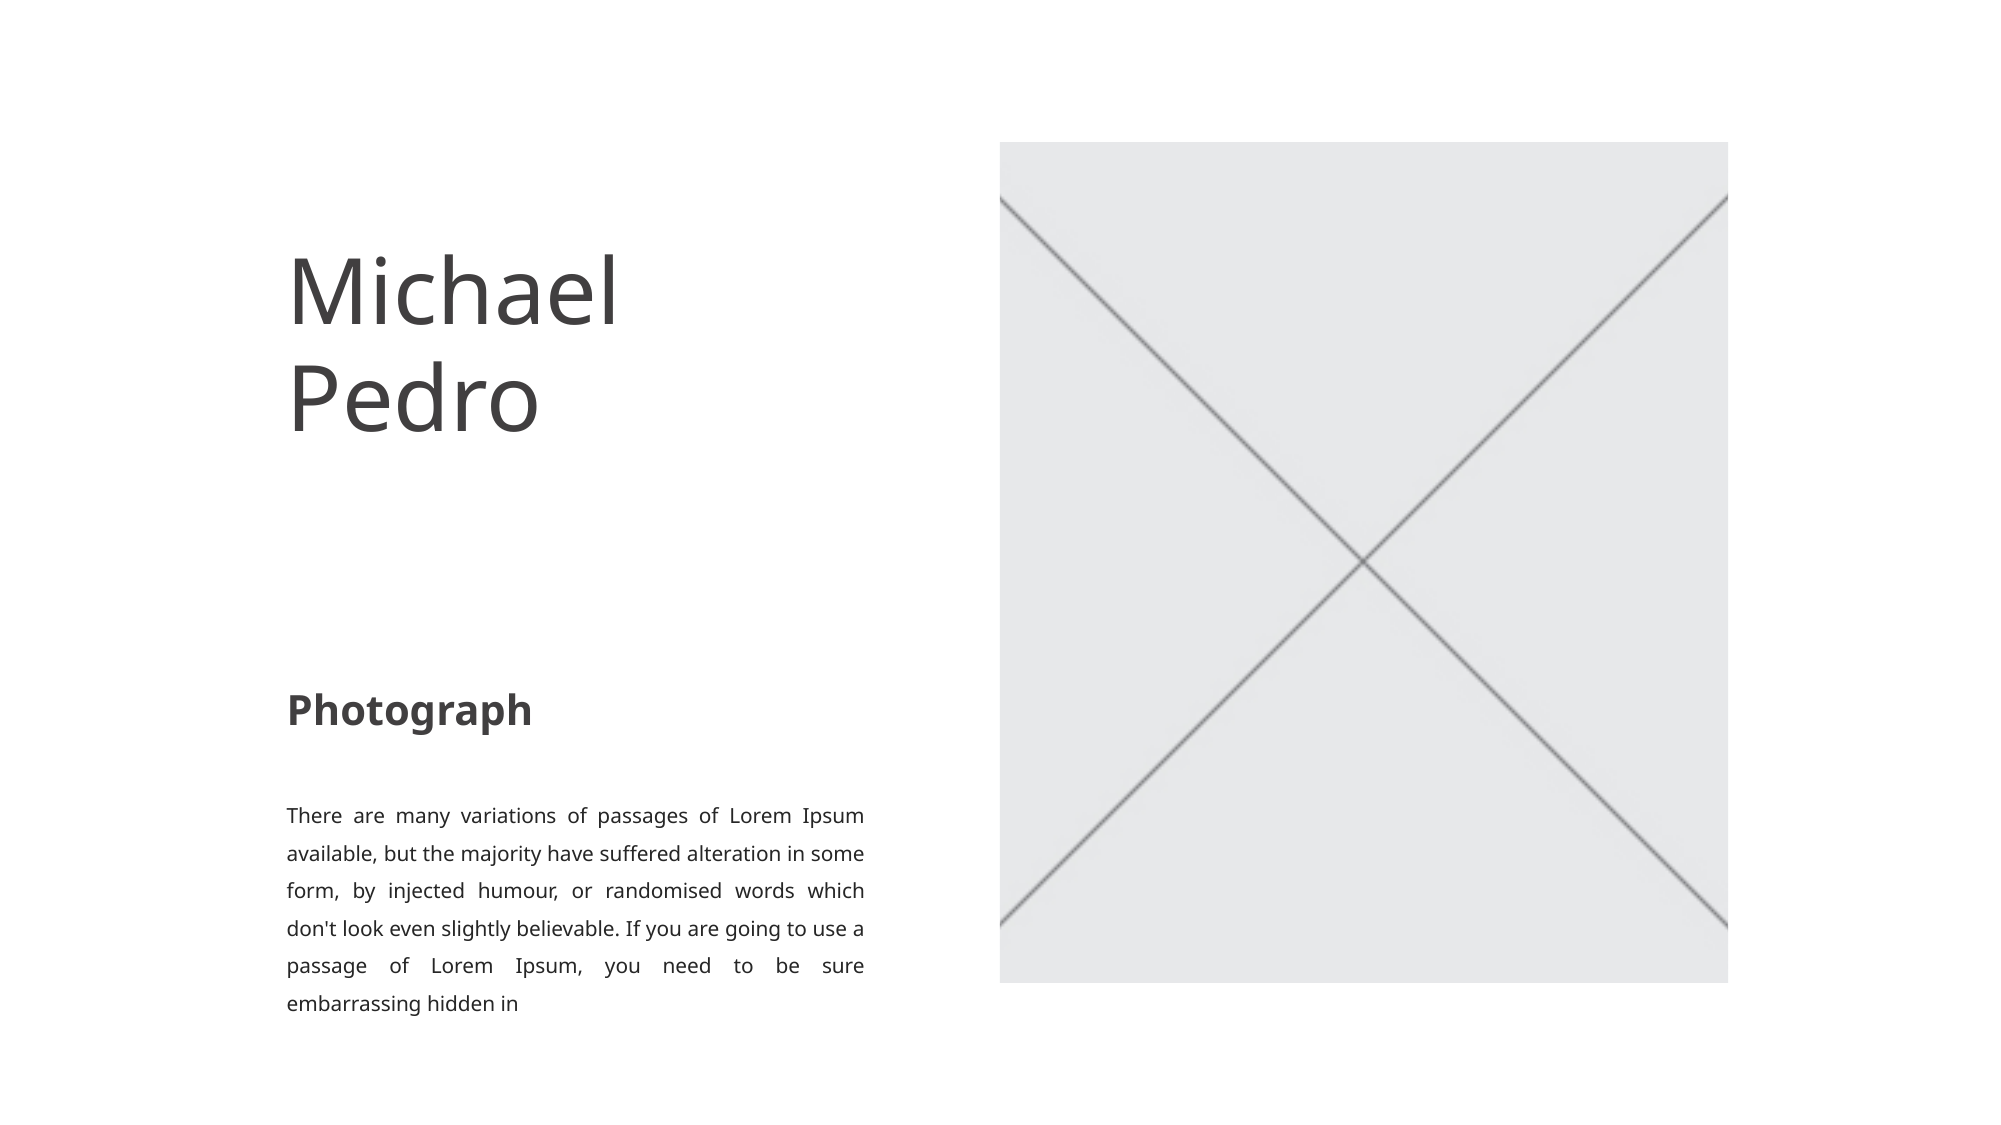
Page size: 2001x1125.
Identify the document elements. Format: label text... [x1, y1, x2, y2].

picture [999, 142, 1729, 983]
text_box There are many variations of passages of Lorem Ipsum available, but the majority have suffered alteration in some form, by injected humour, or randomised words which don't look even slightly believable. If you are going to use a passage of Lorem Ipsum, you need to be sure embarrassing hidden in [271, 783, 880, 1023]
text_box Photograph [271, 676, 613, 742]
text_box Pedro [271, 341, 919, 449]
text_box Michael [271, 234, 919, 341]
